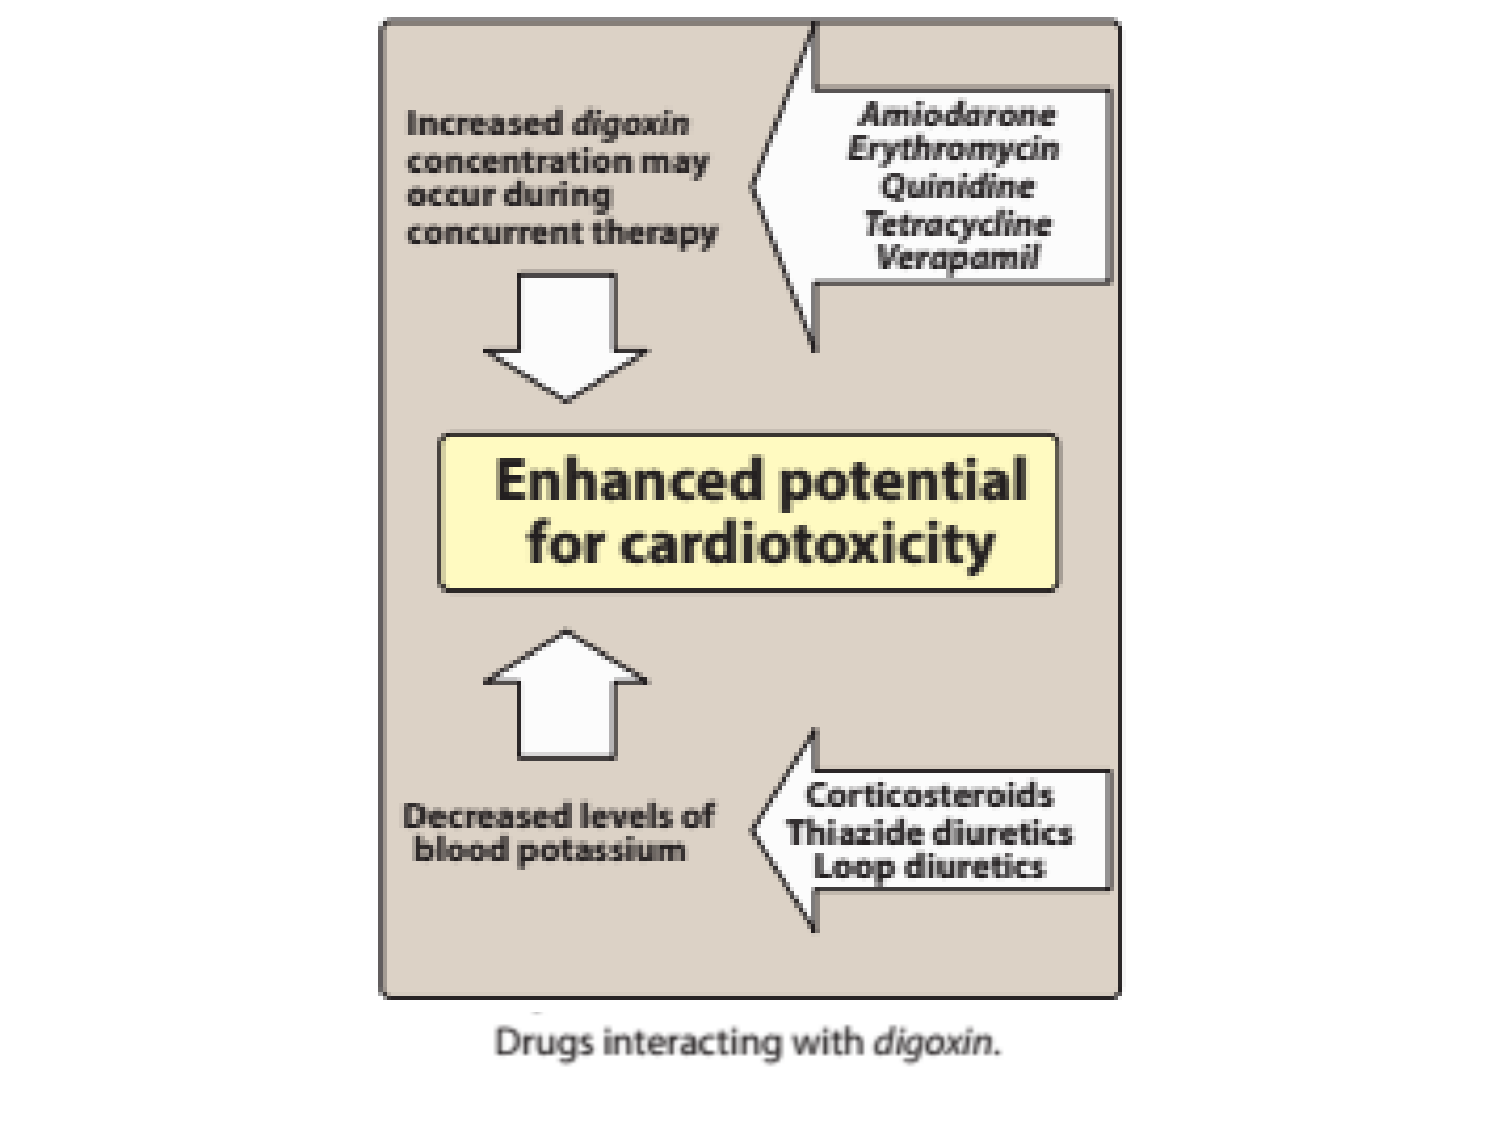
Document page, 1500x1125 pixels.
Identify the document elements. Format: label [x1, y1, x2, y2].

picture [362, 0, 1148, 1101]
